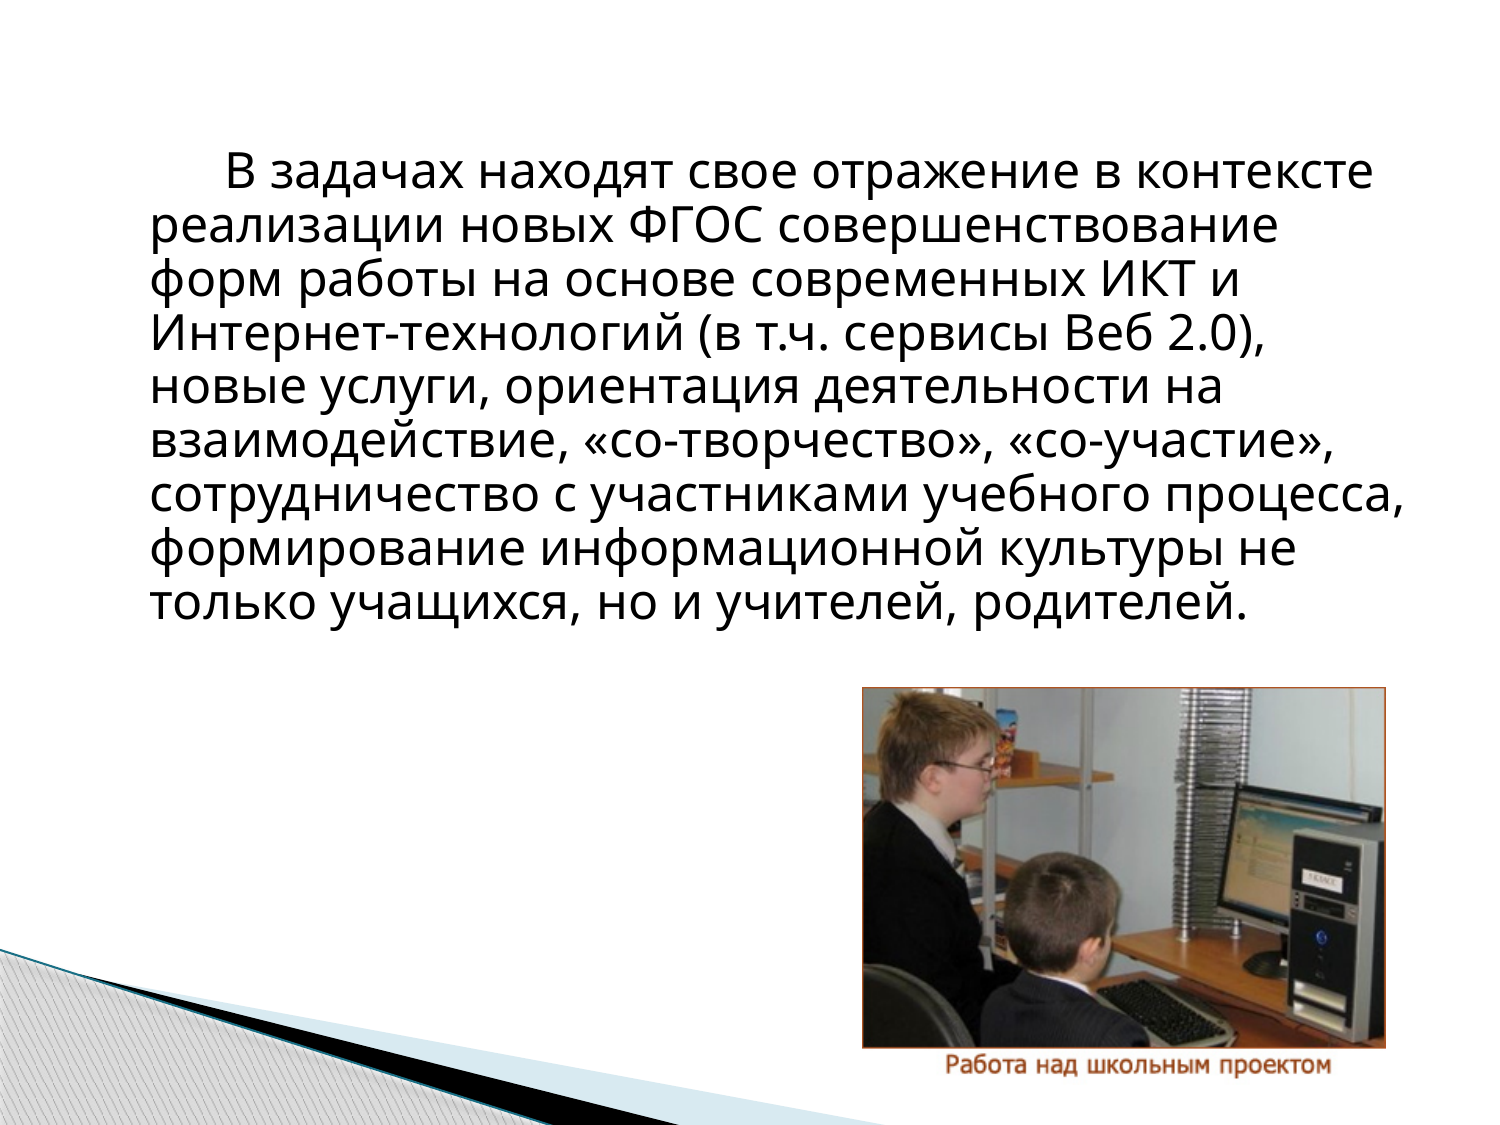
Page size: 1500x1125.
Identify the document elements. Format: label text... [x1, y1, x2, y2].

list В задачах находят свое отражение в контексте реализации новых ФГОС совершенствование форм работы на основе современных ИКТ и Интернет-технологий (в т.ч. сервисы Веб 2.0), новые услуги, ориентация деятельности на взаимодействие, «со-творчество», «со-участие», сотрудничество с участниками учебного процесса, формирование информационной культуры не только учащихся, но и учителей, родителей. [75, 137, 1425, 986]
picture [862, 687, 1387, 1085]
